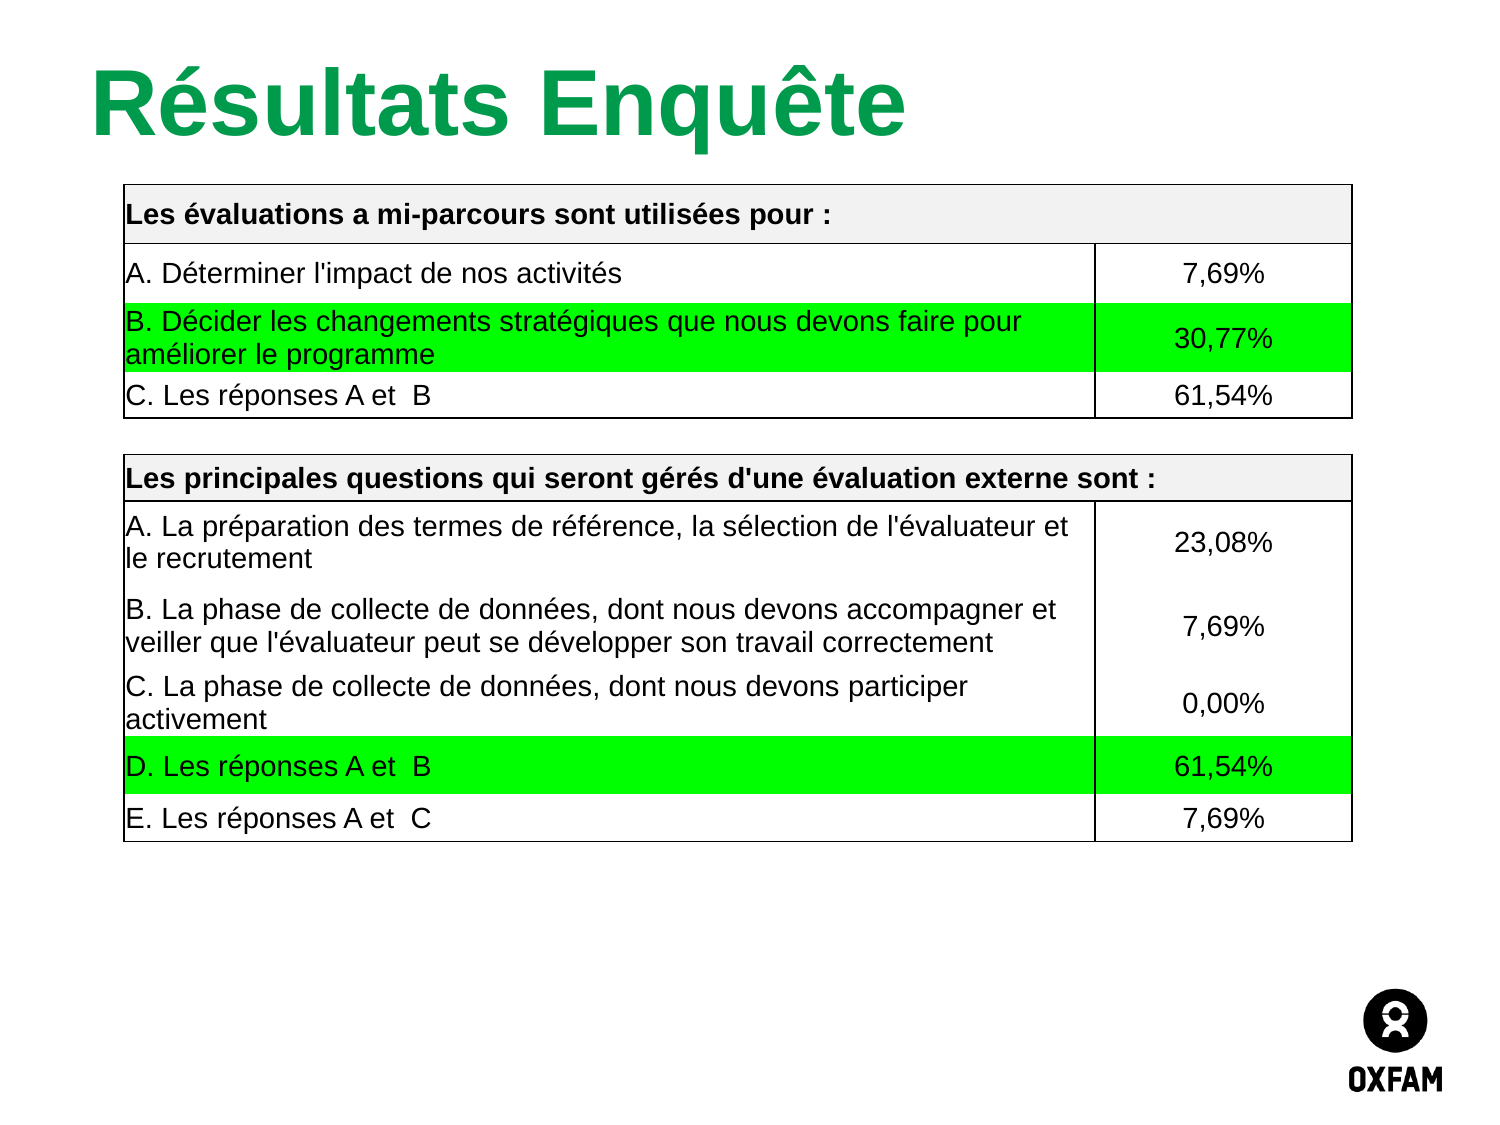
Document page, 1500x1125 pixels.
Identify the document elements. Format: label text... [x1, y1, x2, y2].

table_cell B. Décider les changements stratégiques que nous devons faire pour améliorer le programme [125, 303, 1094, 372]
table_cell 0,00% [1096, 669, 1351, 736]
table_cell B. La phase de collecte de données, dont nous devons accompagner et veiller que l'évaluateur peut se développer son travail correctement [125, 582, 1094, 669]
picture [1345, 985, 1445, 1095]
table_cell 61,54% [1096, 736, 1351, 794]
table_cell E. Les réponses A et C [125, 794, 1094, 841]
table_cell A. Déterminer l'impact de nos activités [125, 244, 1094, 303]
table_cell C. La phase de collecte de données, dont nous devons participer activement [125, 669, 1094, 736]
text_box [76, 255, 1429, 504]
table_cell 7,69% [1096, 244, 1351, 303]
table_header Les évaluations a mi-parcours sont utilisées pour : [125, 185, 1351, 243]
title Résultats Enquête [74, 44, 1426, 164]
table_cell D. Les réponses A et B [125, 736, 1094, 794]
table_cell 7,69% [1096, 794, 1351, 841]
table_cell 61,54% [1096, 372, 1351, 417]
table_cell 7,69% [1096, 582, 1351, 669]
table_cell 30,77% [1096, 303, 1351, 372]
table_cell 23,08% [1096, 502, 1351, 582]
table_cell A. La préparation des termes de référence, la sélection de l'évaluateur et le recrutement [125, 502, 1094, 582]
table_cell C. Les réponses A et B [125, 372, 1094, 417]
table_header Les principales questions qui seront gérés d'une évaluation externe sont : [125, 455, 1351, 500]
